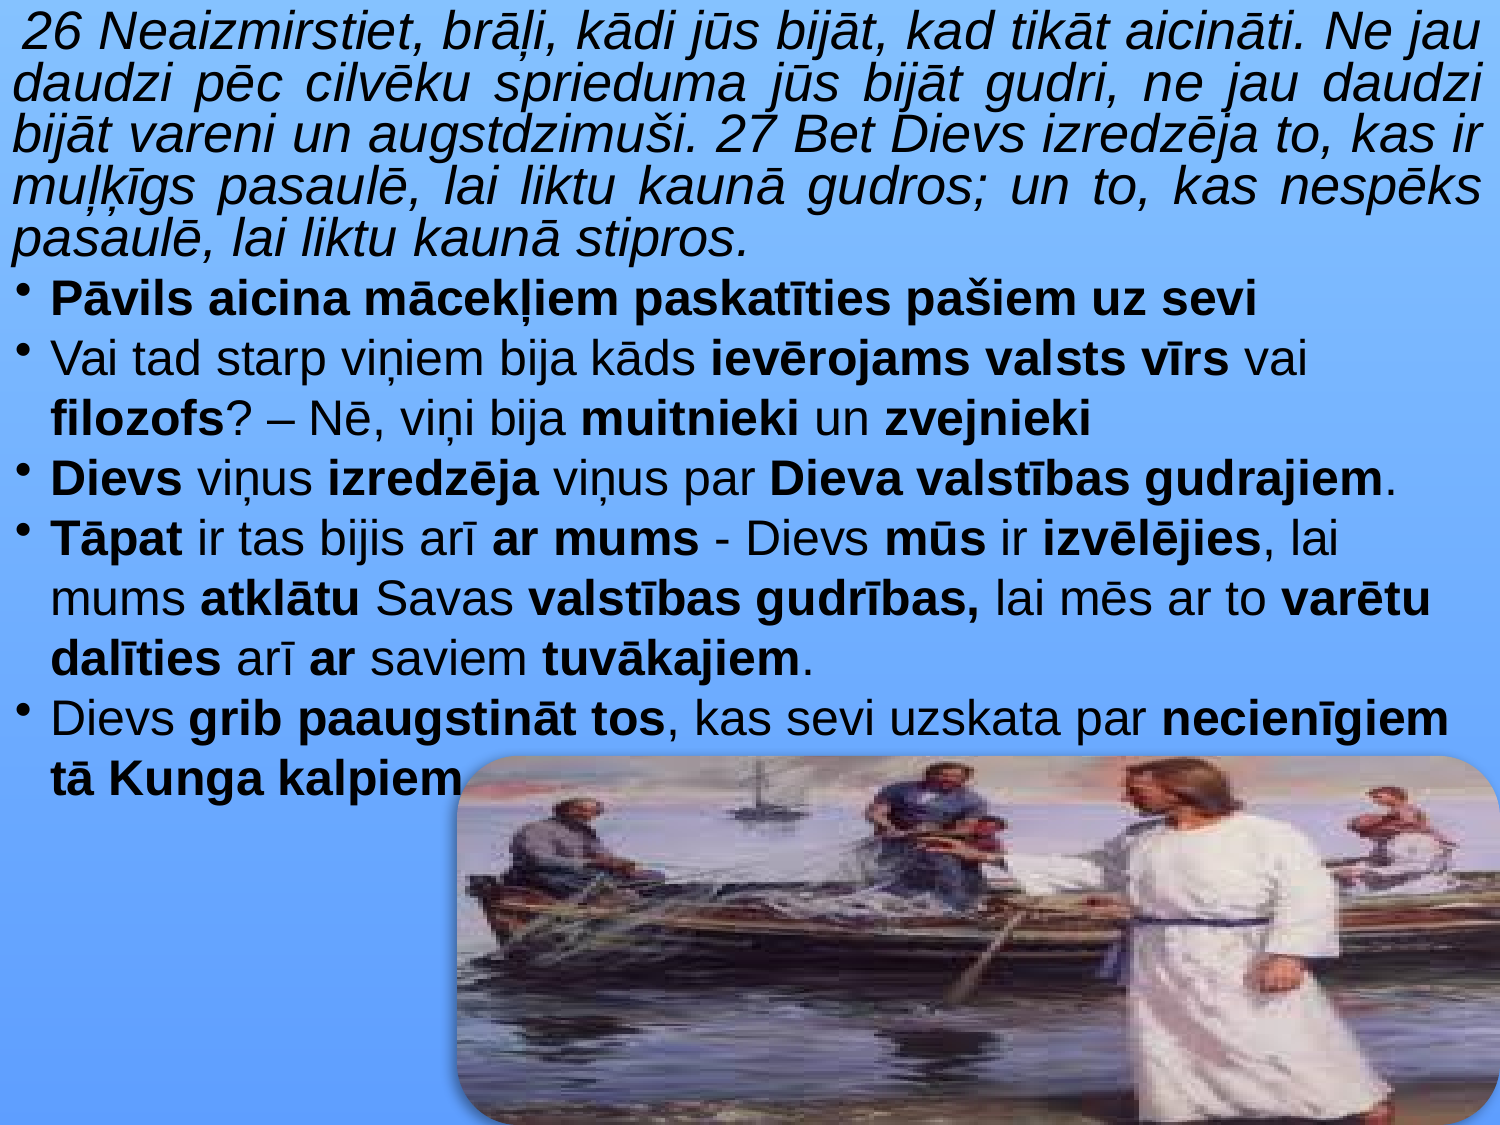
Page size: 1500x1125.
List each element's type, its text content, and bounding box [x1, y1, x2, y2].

list 26 Neaizmirstiet, brāļi, kādi jūs bijāt, kad tikāt aicināti. Ne jau daudzi pēc cilvēku sprieduma jūs bijāt gudri, ne jau daudzi bijāt vareni un augstdzimuši. 27 Bet Dievs izredzēja to, kas ir muļķīgs pasaulē, lai liktu kaunā gudros; un to, kas nespēks pasaulē, lai liktu kaunā stipros. [0, 0, 1500, 256]
picture [456, 755, 1500, 1125]
text_box Pāvils aicina mācekļiem paskatīties pašiem uz sevi Vai tad starp viņiem bija kāds ievērojams valsts vīrs vai filozofs? – Nē, viņi bija muitnieki un zvejnieki Dievs viņus izredzēja viņus par Dieva valstības gudrajiem. Tāpat ir tas bijis arī ar mums - Dievs mūs ir izvēlējies, lai mums atklātu Savas valstības gudrības, lai mēs ar to varētu dalīties arī ar saviem tuvākajiem. Dievs grib paaugstināt tos, kas sevi uzskata par necienīgiem tā Kunga kalpiem. [0, 257, 1500, 813]
